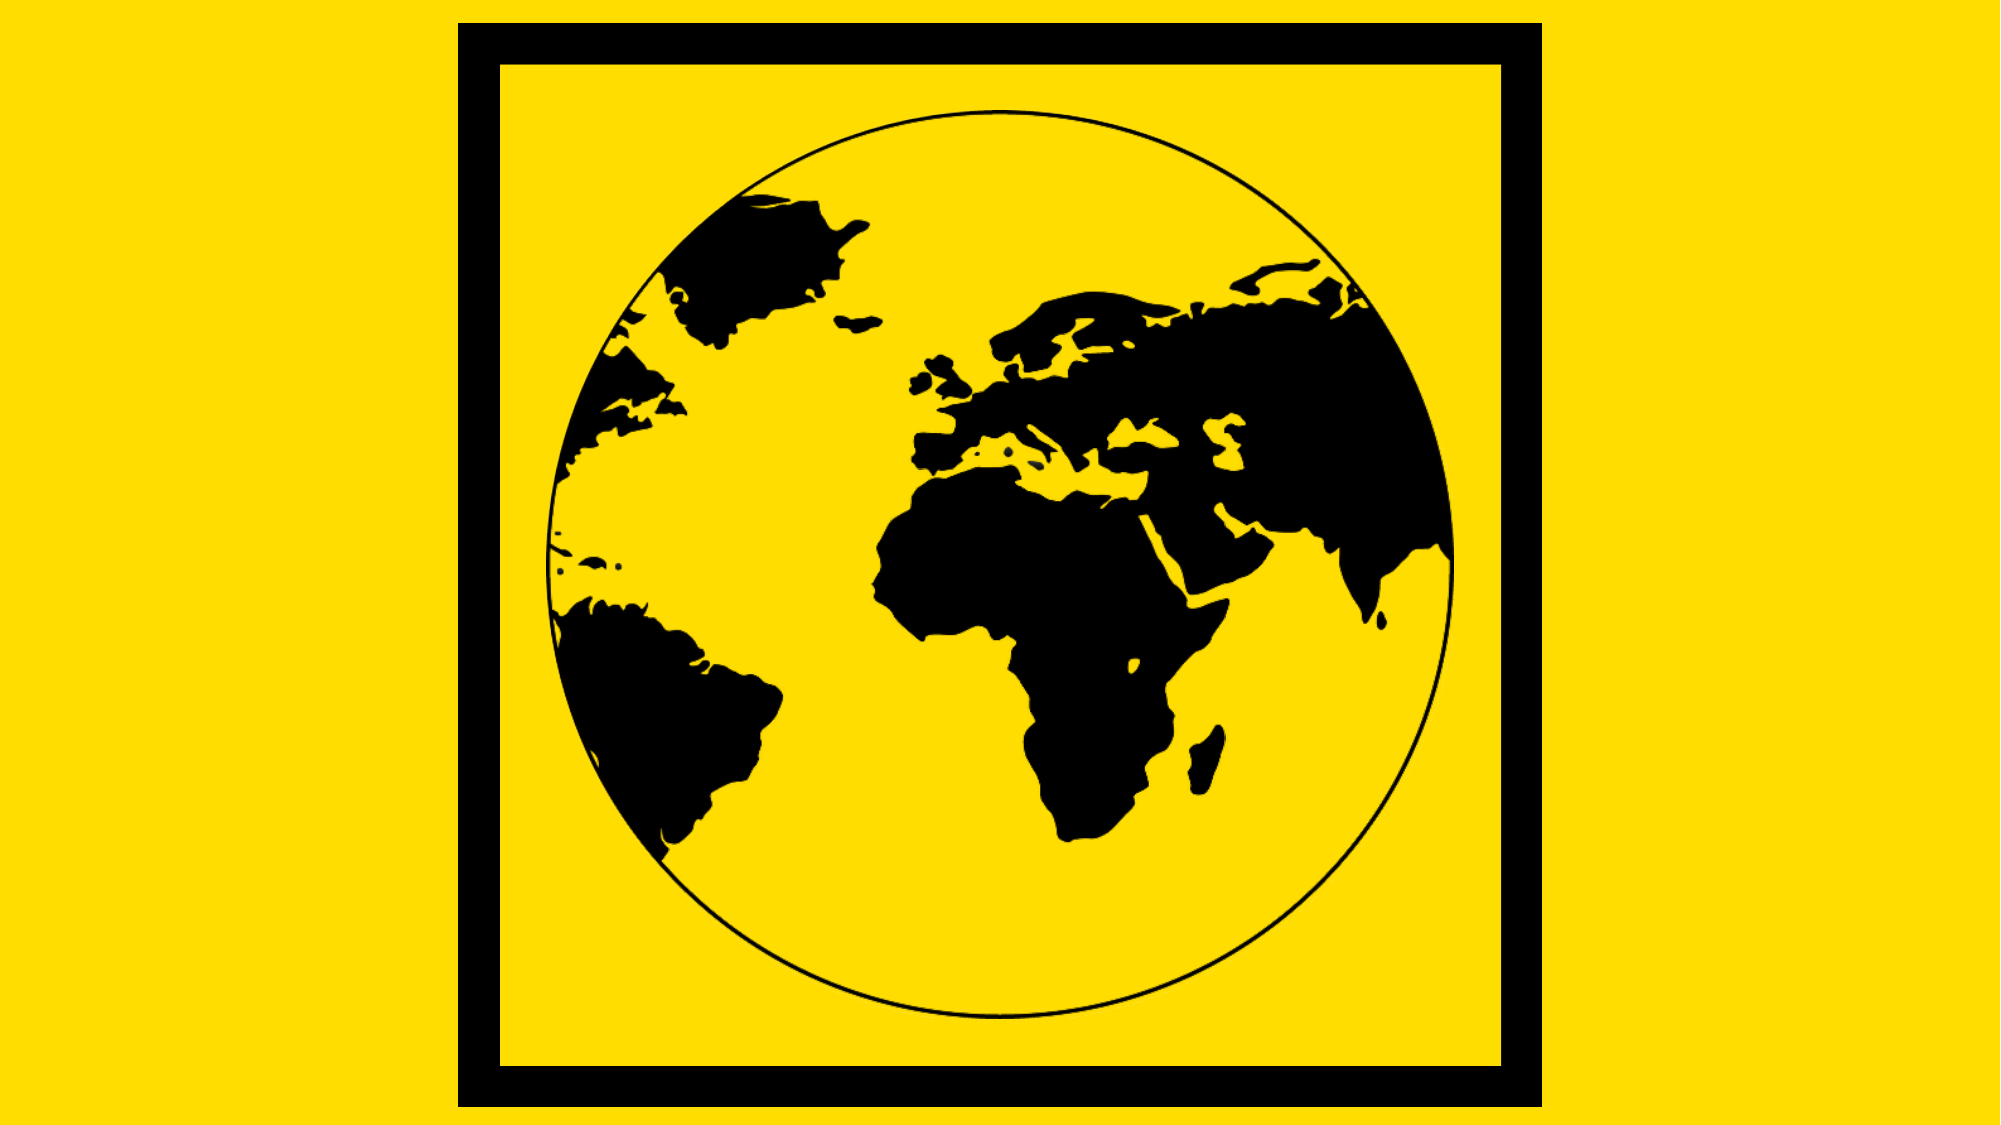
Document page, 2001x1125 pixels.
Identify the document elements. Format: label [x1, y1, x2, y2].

picture [458, 23, 1542, 1107]
